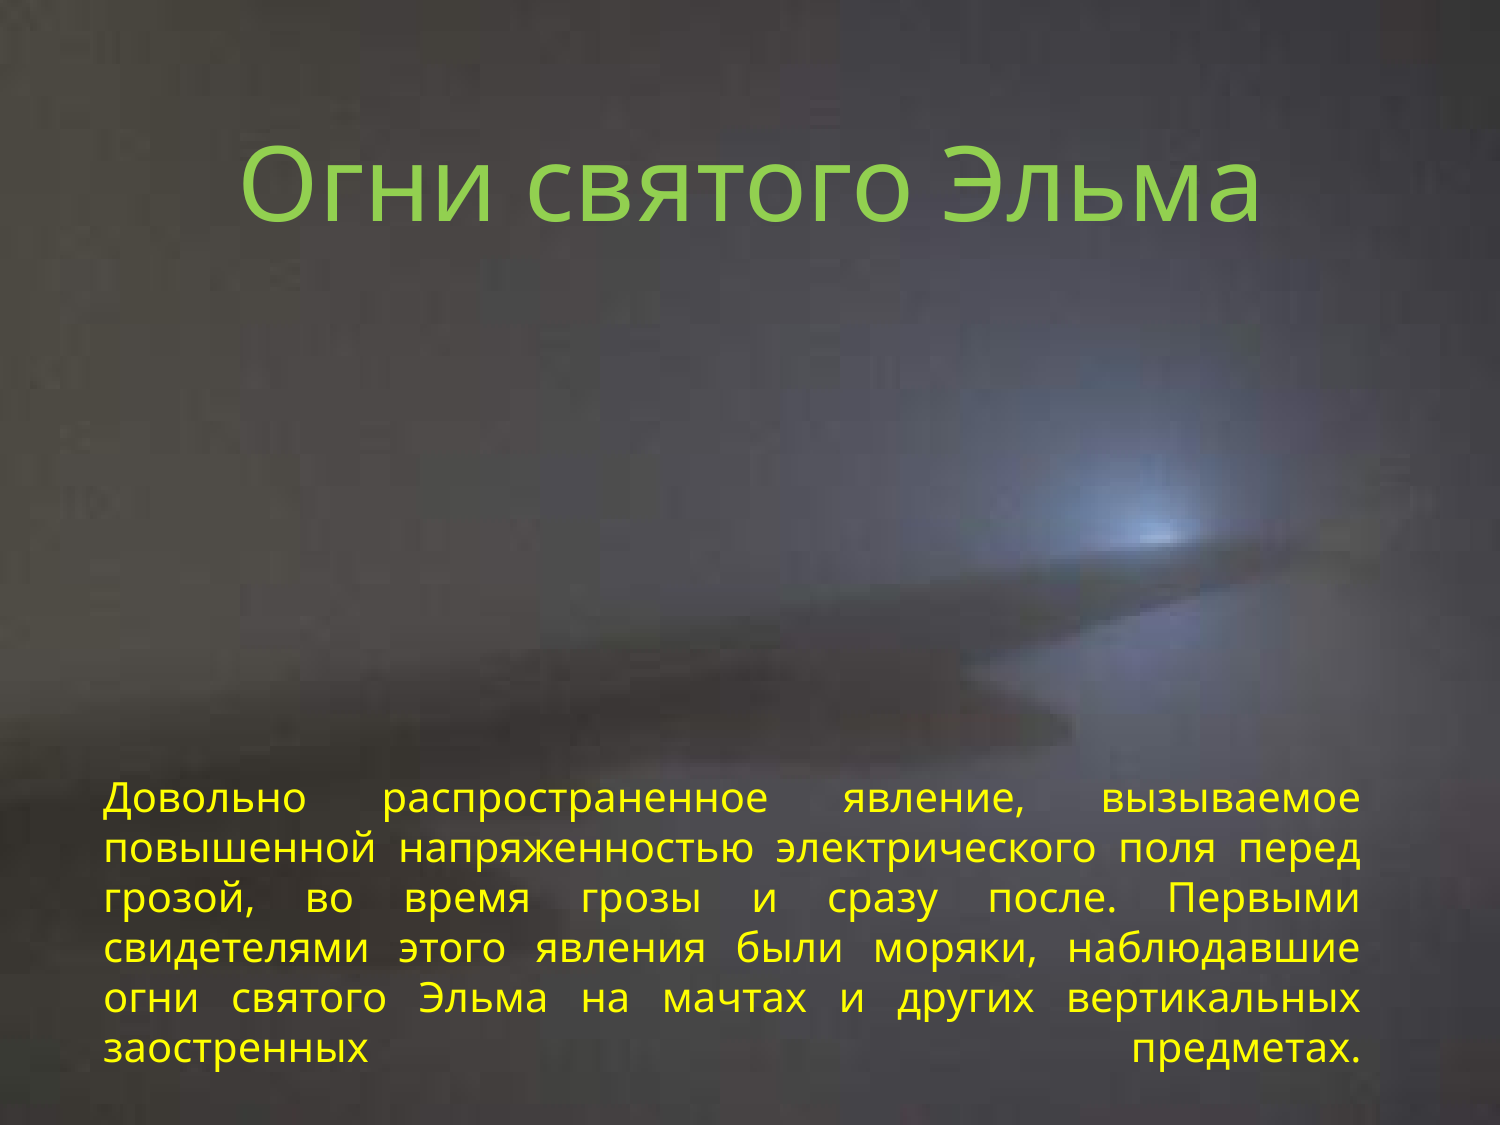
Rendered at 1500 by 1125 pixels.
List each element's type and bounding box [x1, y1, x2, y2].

list [0, 0, 1500, 1125]
